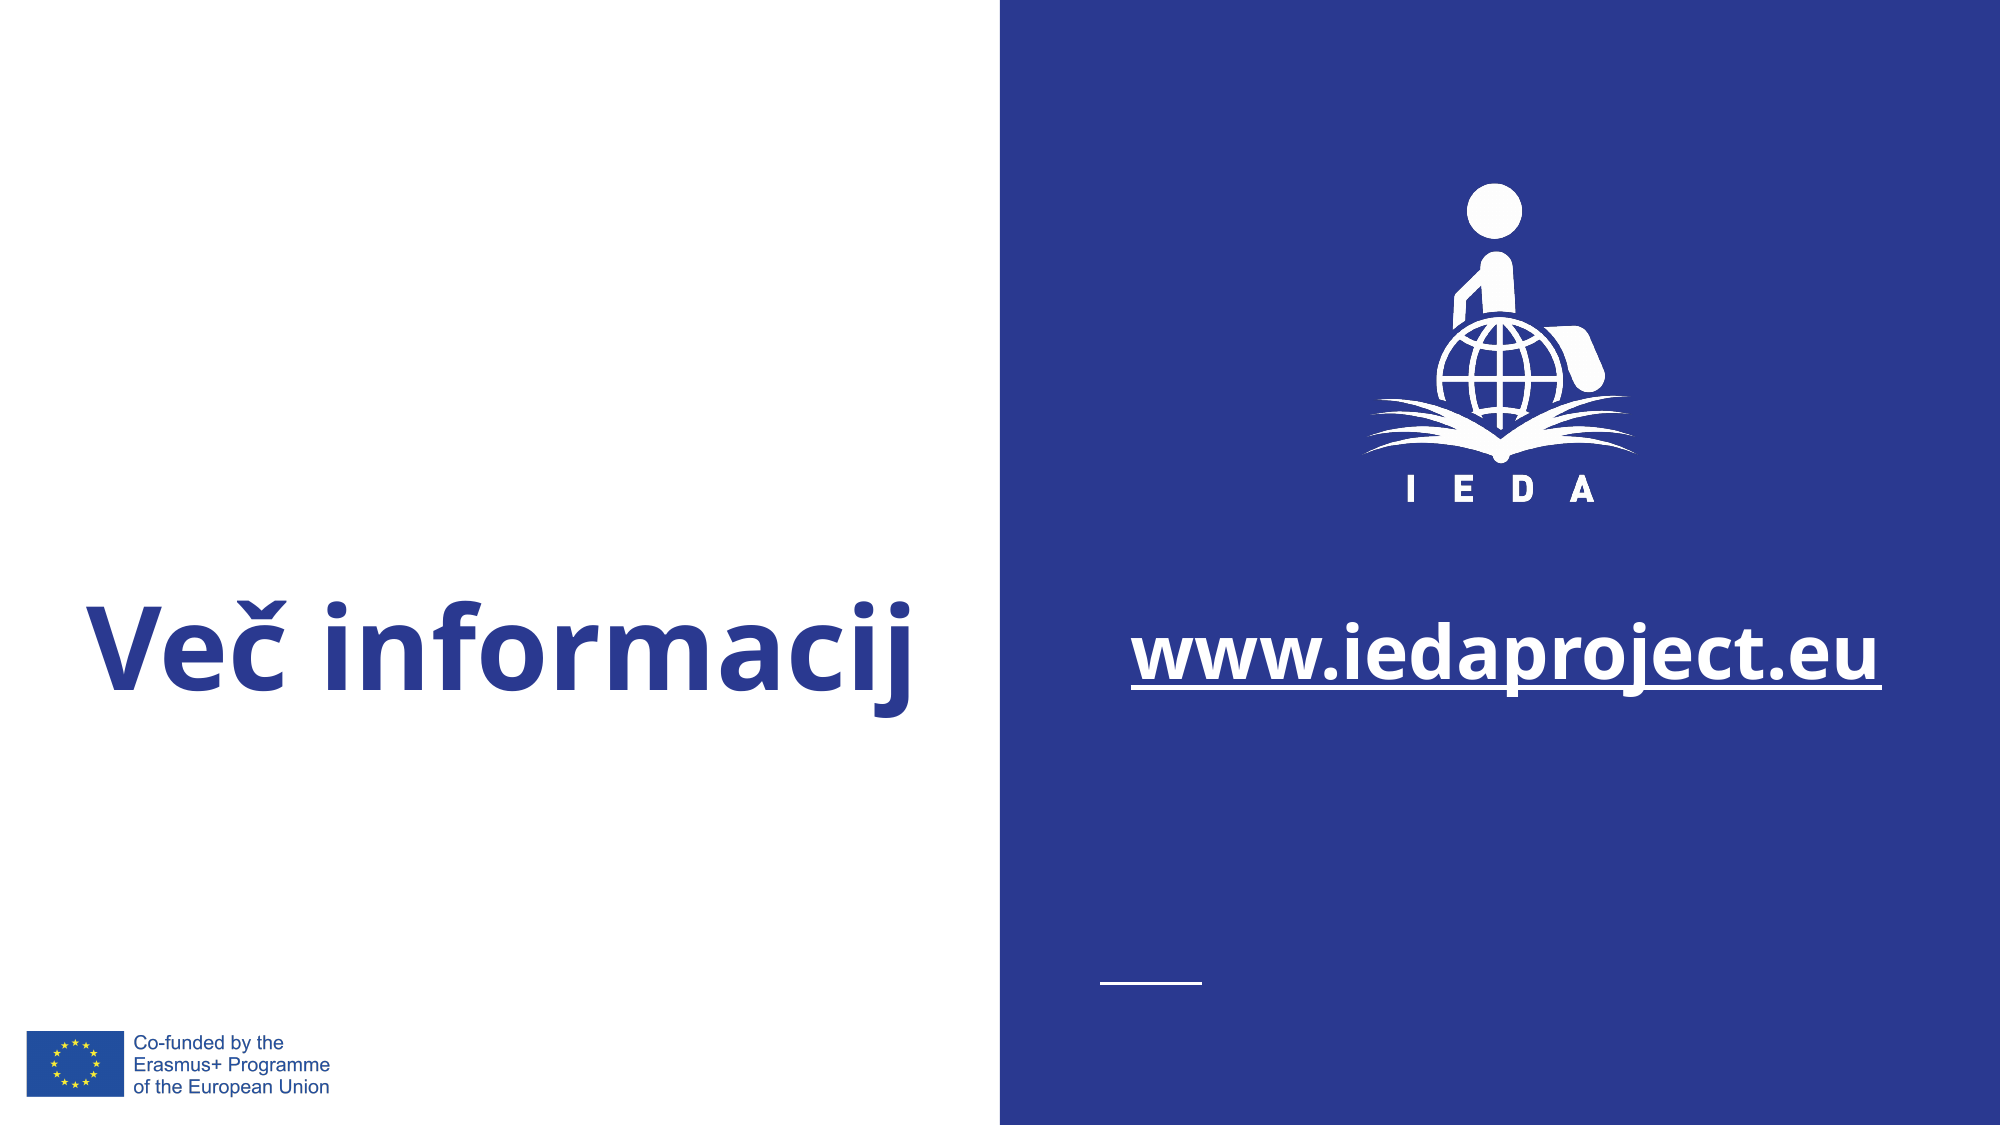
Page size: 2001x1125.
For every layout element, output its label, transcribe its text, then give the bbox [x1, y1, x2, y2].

picture [1325, 143, 1675, 542]
picture [26, 1031, 582, 1103]
list www.iedaproject.eu [1080, 243, 1920, 1052]
title Več informacij [59, 391, 945, 734]
